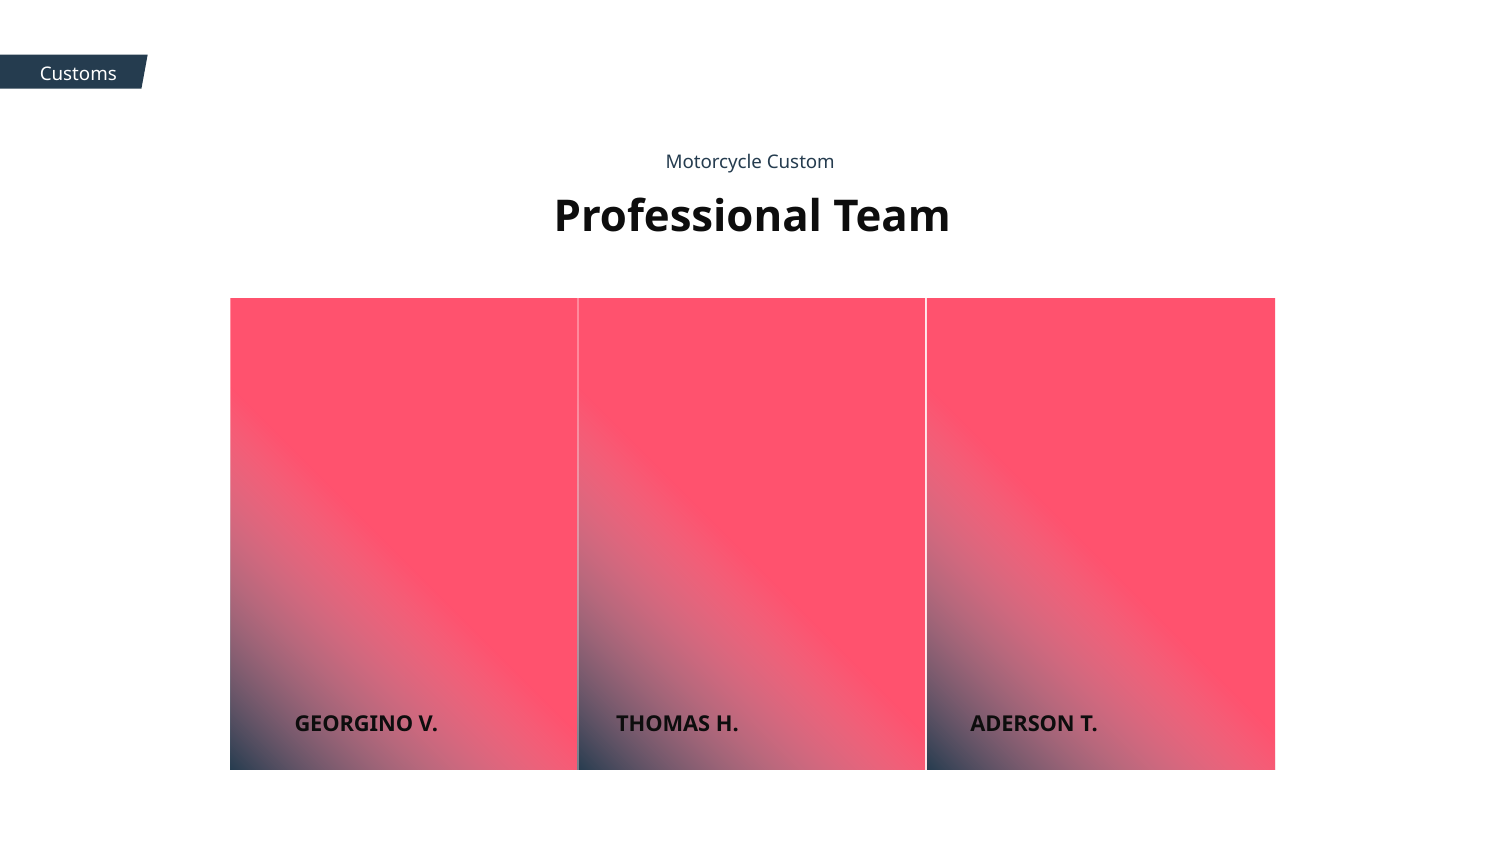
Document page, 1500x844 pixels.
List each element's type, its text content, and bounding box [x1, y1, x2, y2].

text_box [0, 54, 264, 93]
picture [230, 298, 1276, 770]
text_box Motorcycle Custom [560, 141, 940, 180]
text_box Professional Team [223, 180, 1281, 248]
